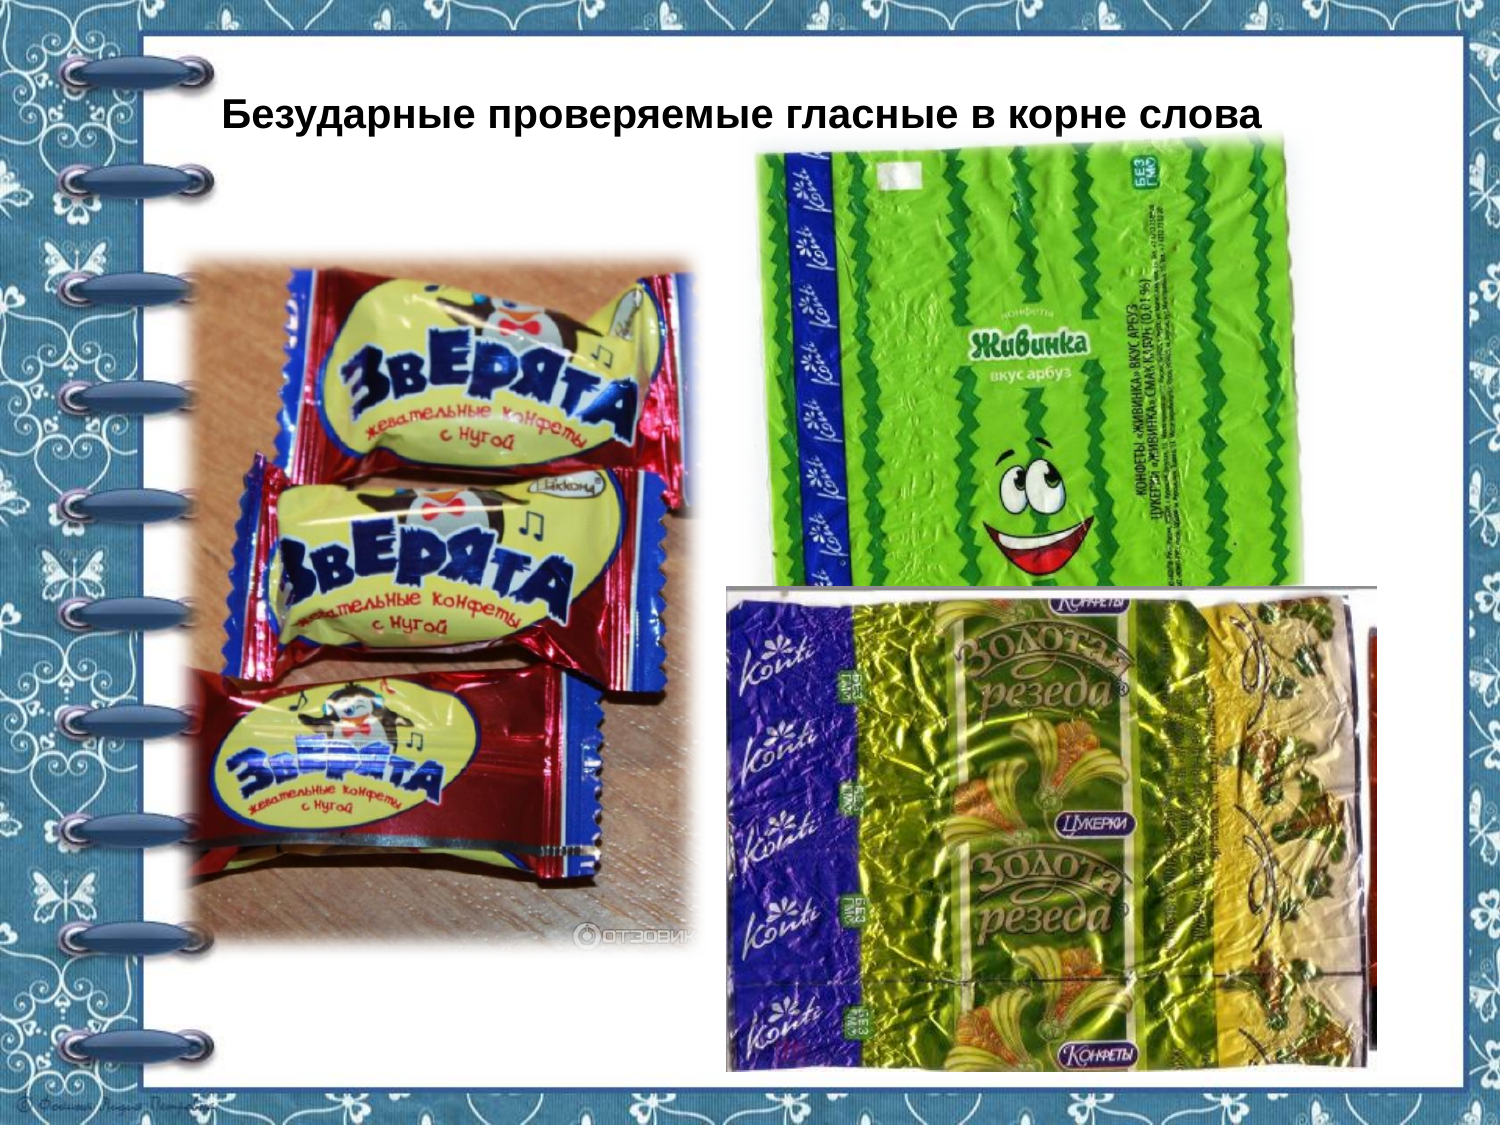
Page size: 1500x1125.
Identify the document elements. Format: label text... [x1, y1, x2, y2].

picture [0, 0, 1500, 1125]
text_box Безударные проверяемые гласные в корне слова [206, 54, 1412, 145]
